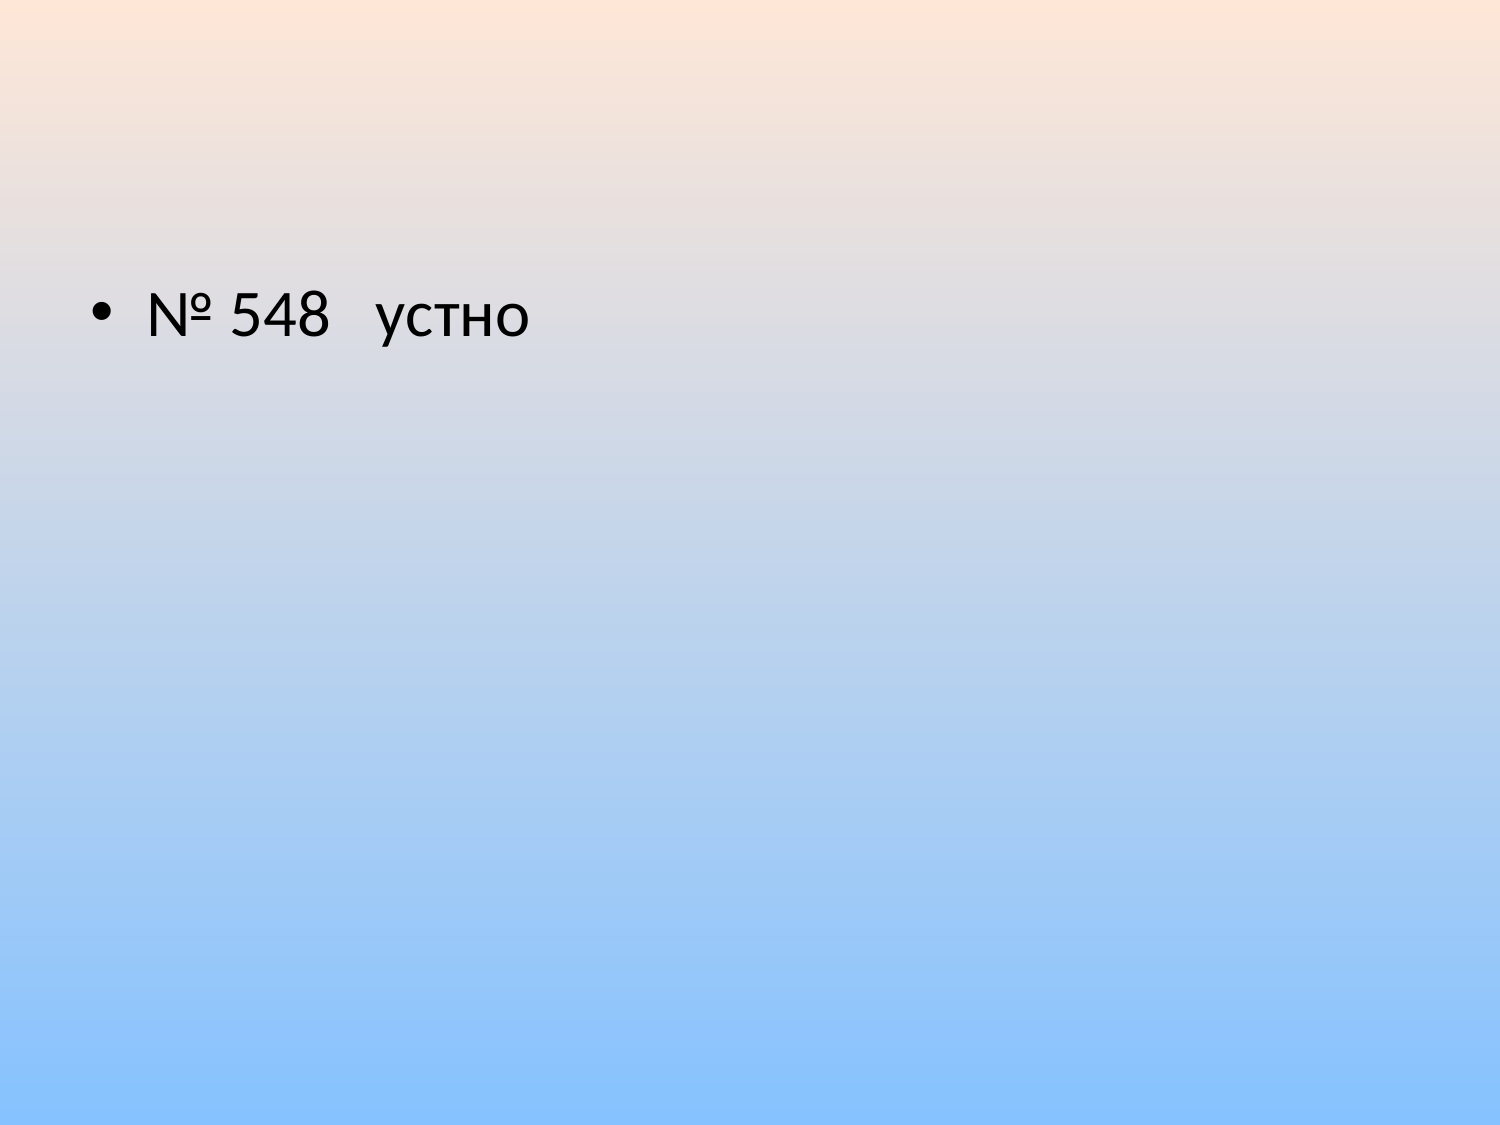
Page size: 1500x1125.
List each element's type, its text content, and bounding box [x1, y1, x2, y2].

list № 548 устно [75, 262, 1425, 1005]
